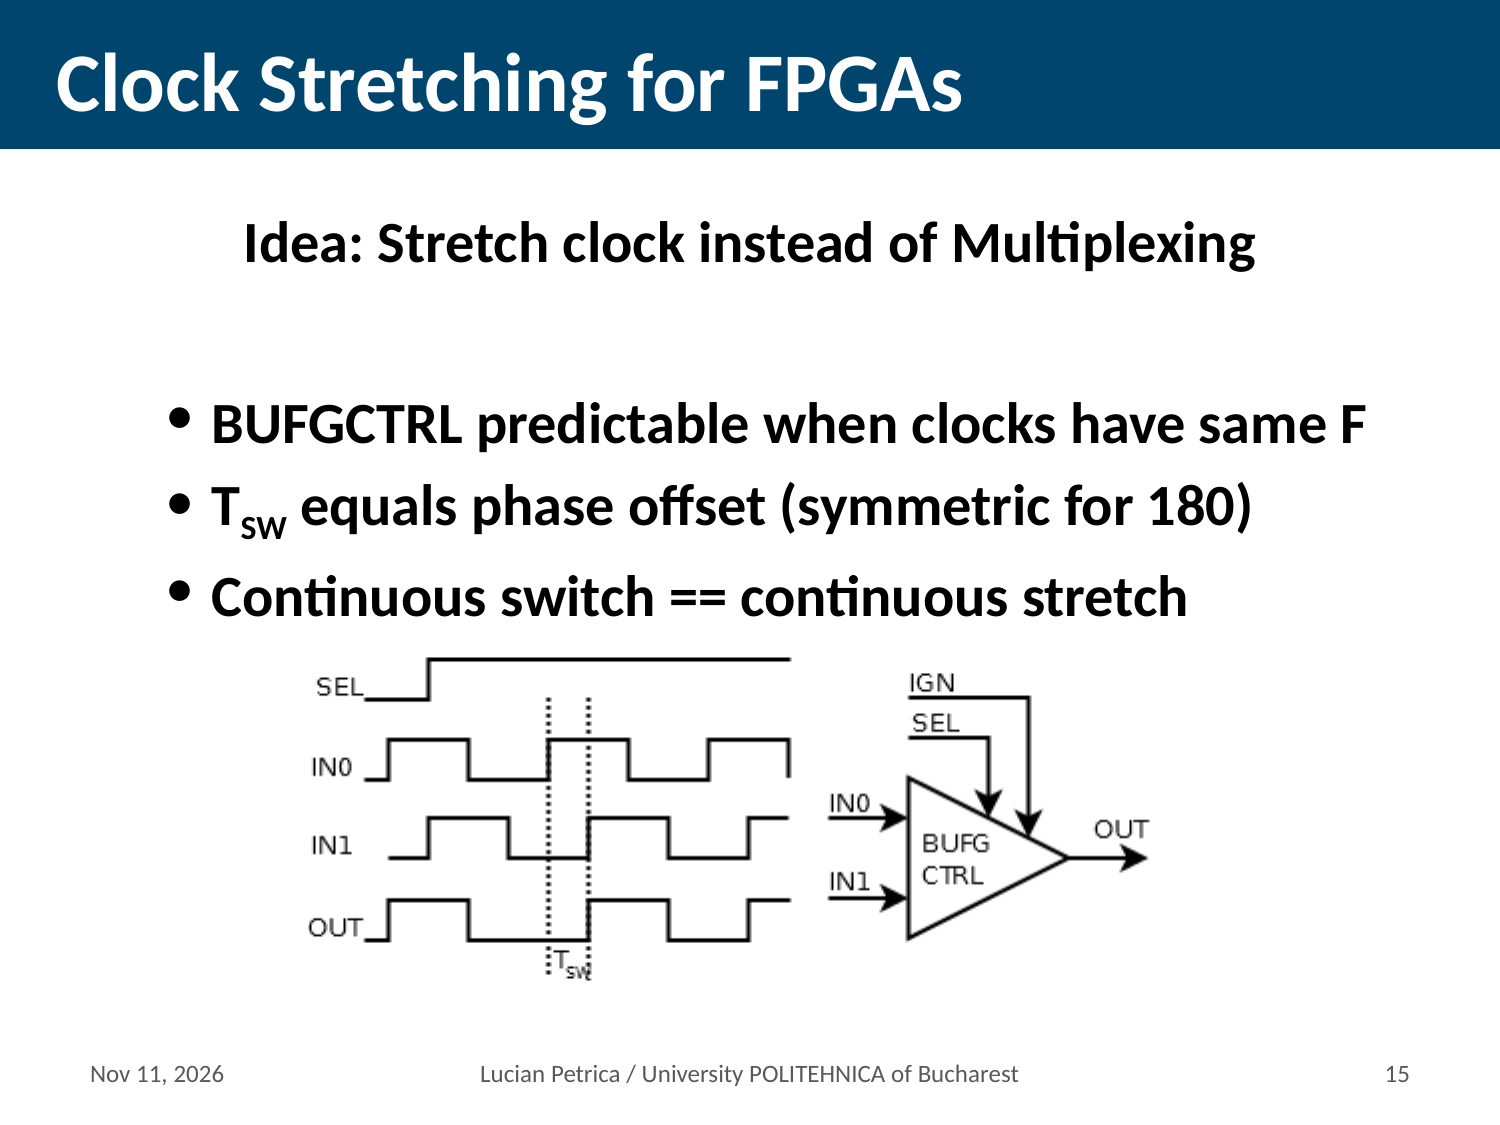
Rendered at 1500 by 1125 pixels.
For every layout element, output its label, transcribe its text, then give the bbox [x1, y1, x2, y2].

list Idea: Stretch clock instead of Multiplexing BUFGCTRL predictable when clocks have same F TSW equals phase offset (symmetric for 180) Continuous switch == continuous stretch [75, 196, 1425, 1010]
footer Lucian Petrica / University POLITEHNICA of Bucharest [277, 1042, 1223, 1103]
slide_number 14 [1246, 1042, 1425, 1103]
title Clock Stretching for FPGAs [41, 15, 1459, 142]
picture [308, 656, 1152, 983]
slide_number 11-Mar-15 [75, 1042, 254, 1103]
